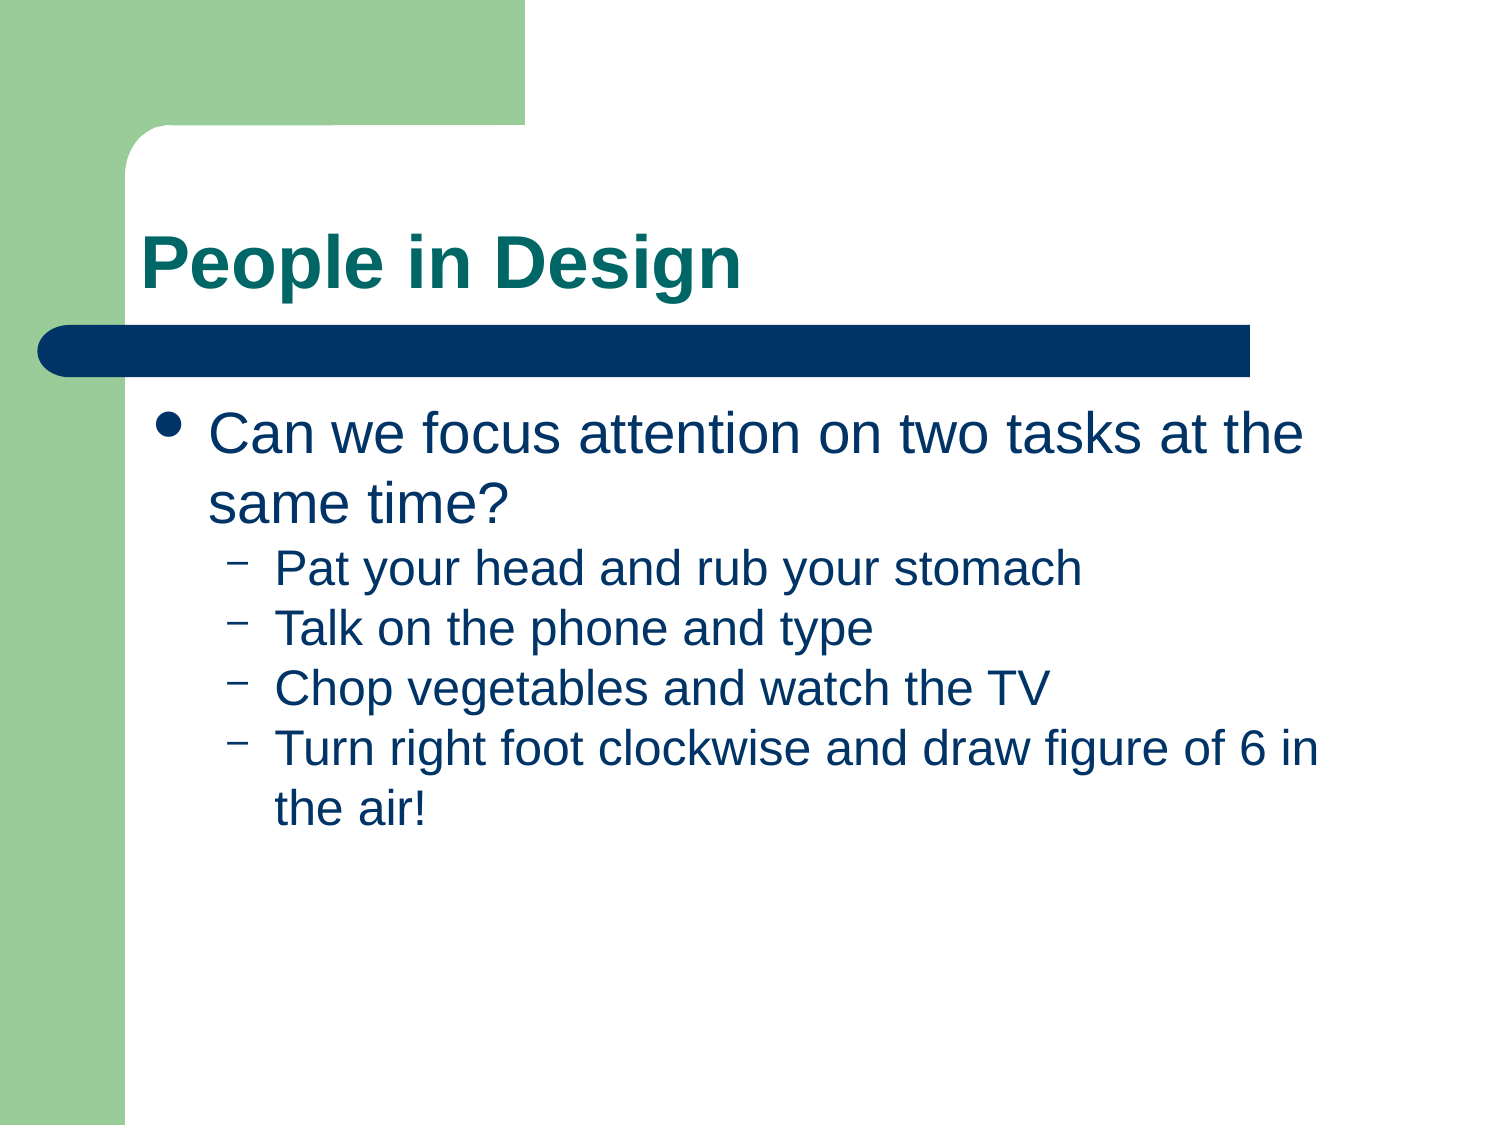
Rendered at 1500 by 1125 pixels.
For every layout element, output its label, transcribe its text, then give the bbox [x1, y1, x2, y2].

list Can we focus attention on two tasks at the same time? Pat your head and rub your stomach Talk on the phone and type Chop vegetables and watch the TV Turn right foot clockwise and draw figure of 6 in the air! [137, 387, 1400, 999]
title People in Design [124, 124, 1426, 313]
